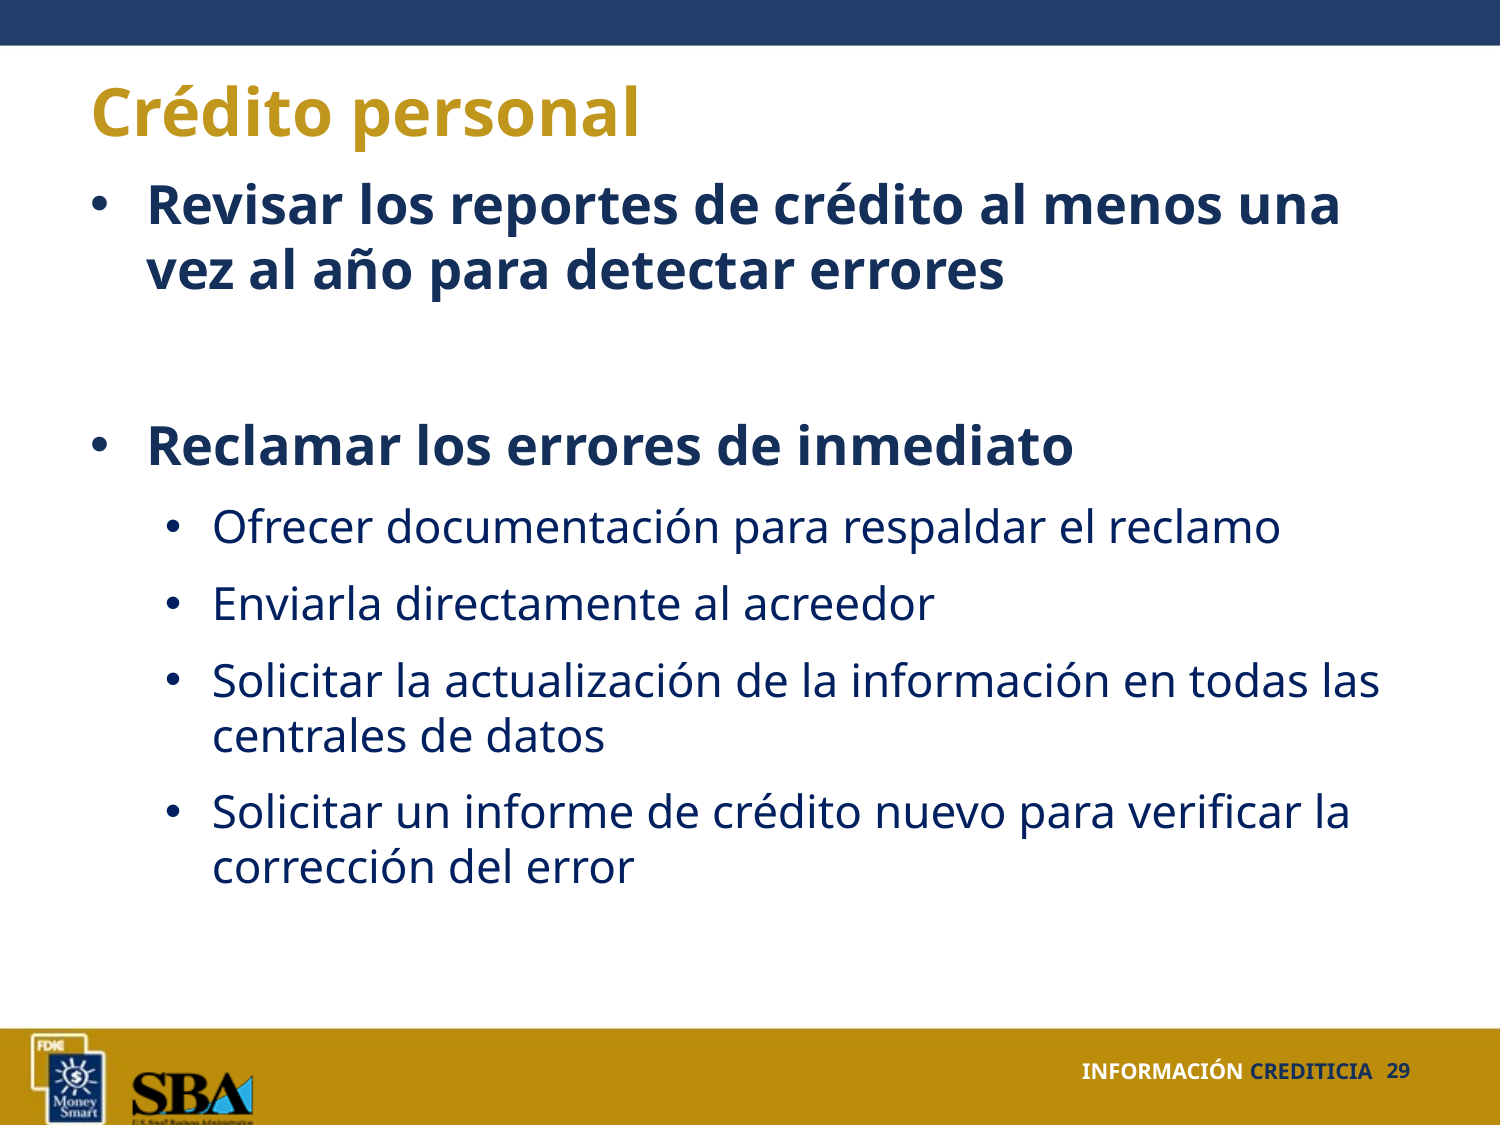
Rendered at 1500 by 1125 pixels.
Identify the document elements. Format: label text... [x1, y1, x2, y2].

picture [0, 0, 1500, 1125]
list Revisar los reportes de crédito al menos una vez al año para detectar errores Reclamar los errores de inmediato Ofrecer documentación para respaldar el reclamo Enviarla directamente al acreedor Solicitar la actualización de la información en todas las centrales de datos Solicitar un informe de crédito nuevo para verificar la corrección del error [74, 162, 1426, 951]
title Crédito personal [74, 62, 1426, 162]
